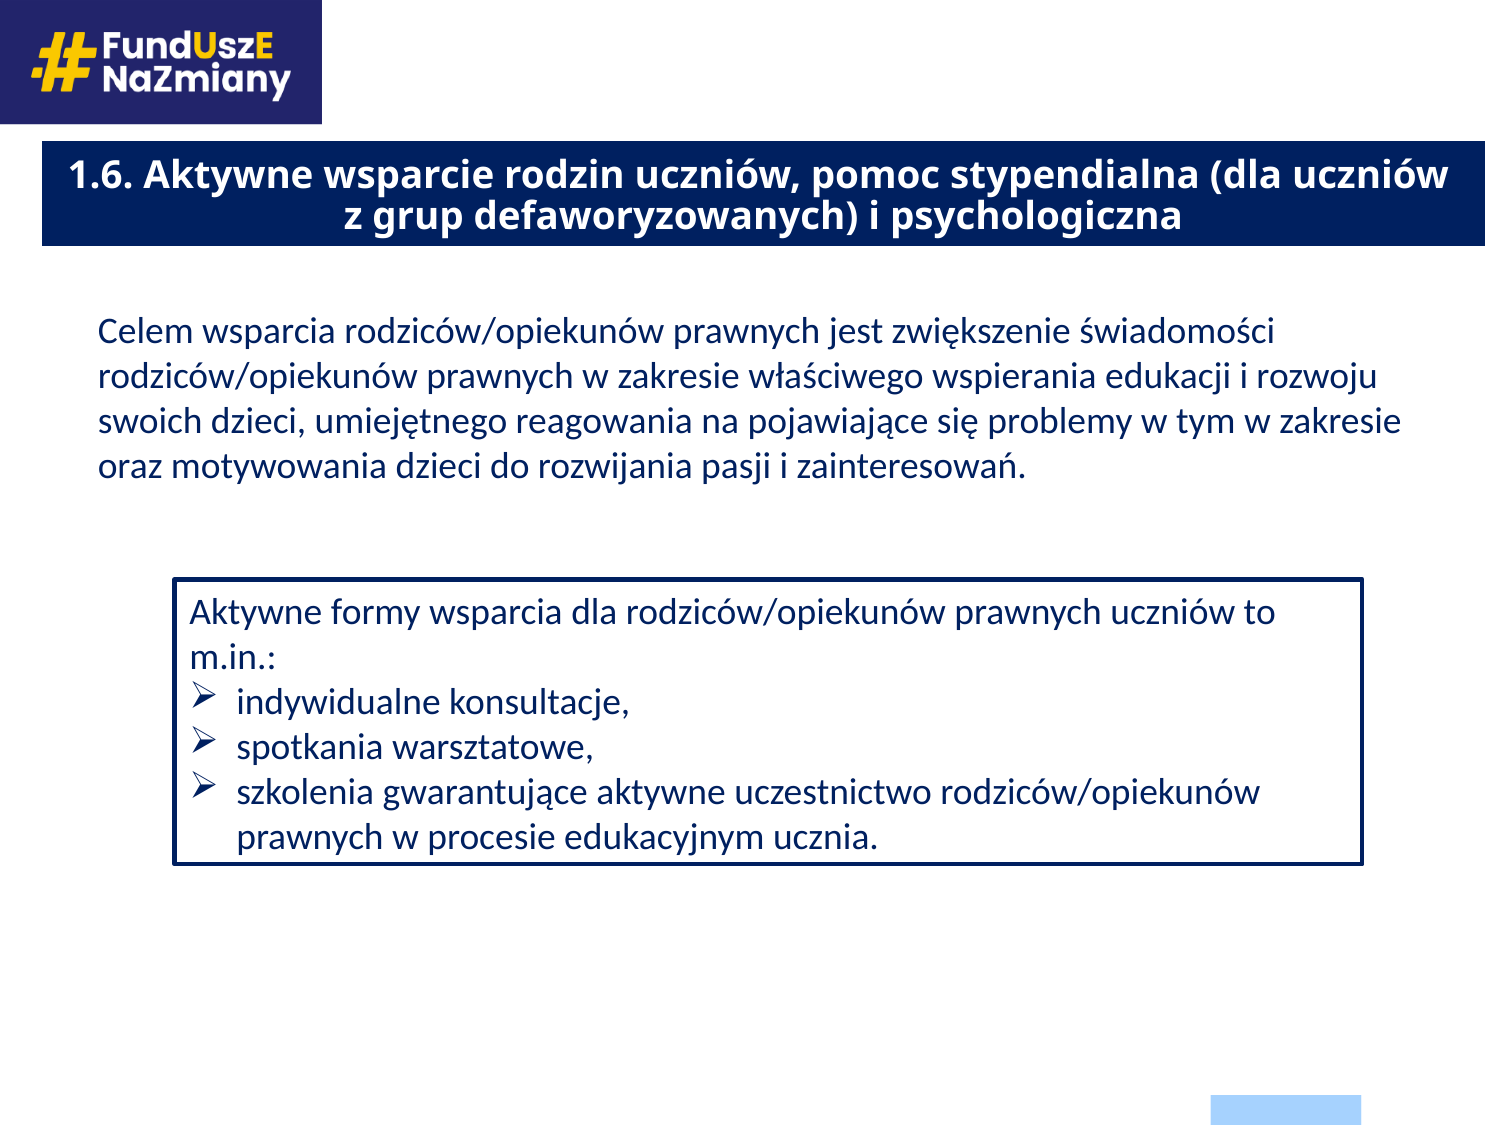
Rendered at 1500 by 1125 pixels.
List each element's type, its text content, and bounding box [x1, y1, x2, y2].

text_box 1.6. Aktywne wsparcie rodzin uczniów, pomoc stypendialna (dla uczniów z grup defaworyzowanych) i psychologiczna [42, 141, 1485, 246]
text_box Celem wsparcia rodziców/opiekunów prawnych jest zwiększenie świadomości rodziców/opiekunów prawnych w zakresie właściwego wspierania edukacji i rozwoju swoich dzieci, umiejętnego reagowania na pojawiające się problemy w tym w zakresie oraz motywowania dzieci do rozwijania pasji i zainteresowań. [83, 298, 1431, 494]
picture [0, 0, 1500, 1125]
text_box Aktywne formy wsparcia dla rodziców/opiekunów prawnych uczniów to m.in.: indywidualne konsultacje, spotkania warsztatowe, szkolenia gwarantujące aktywne uczestnictwo rodziców/opiekunów prawnych w procesie edukacyjnym ucznia. [174, 579, 1363, 865]
